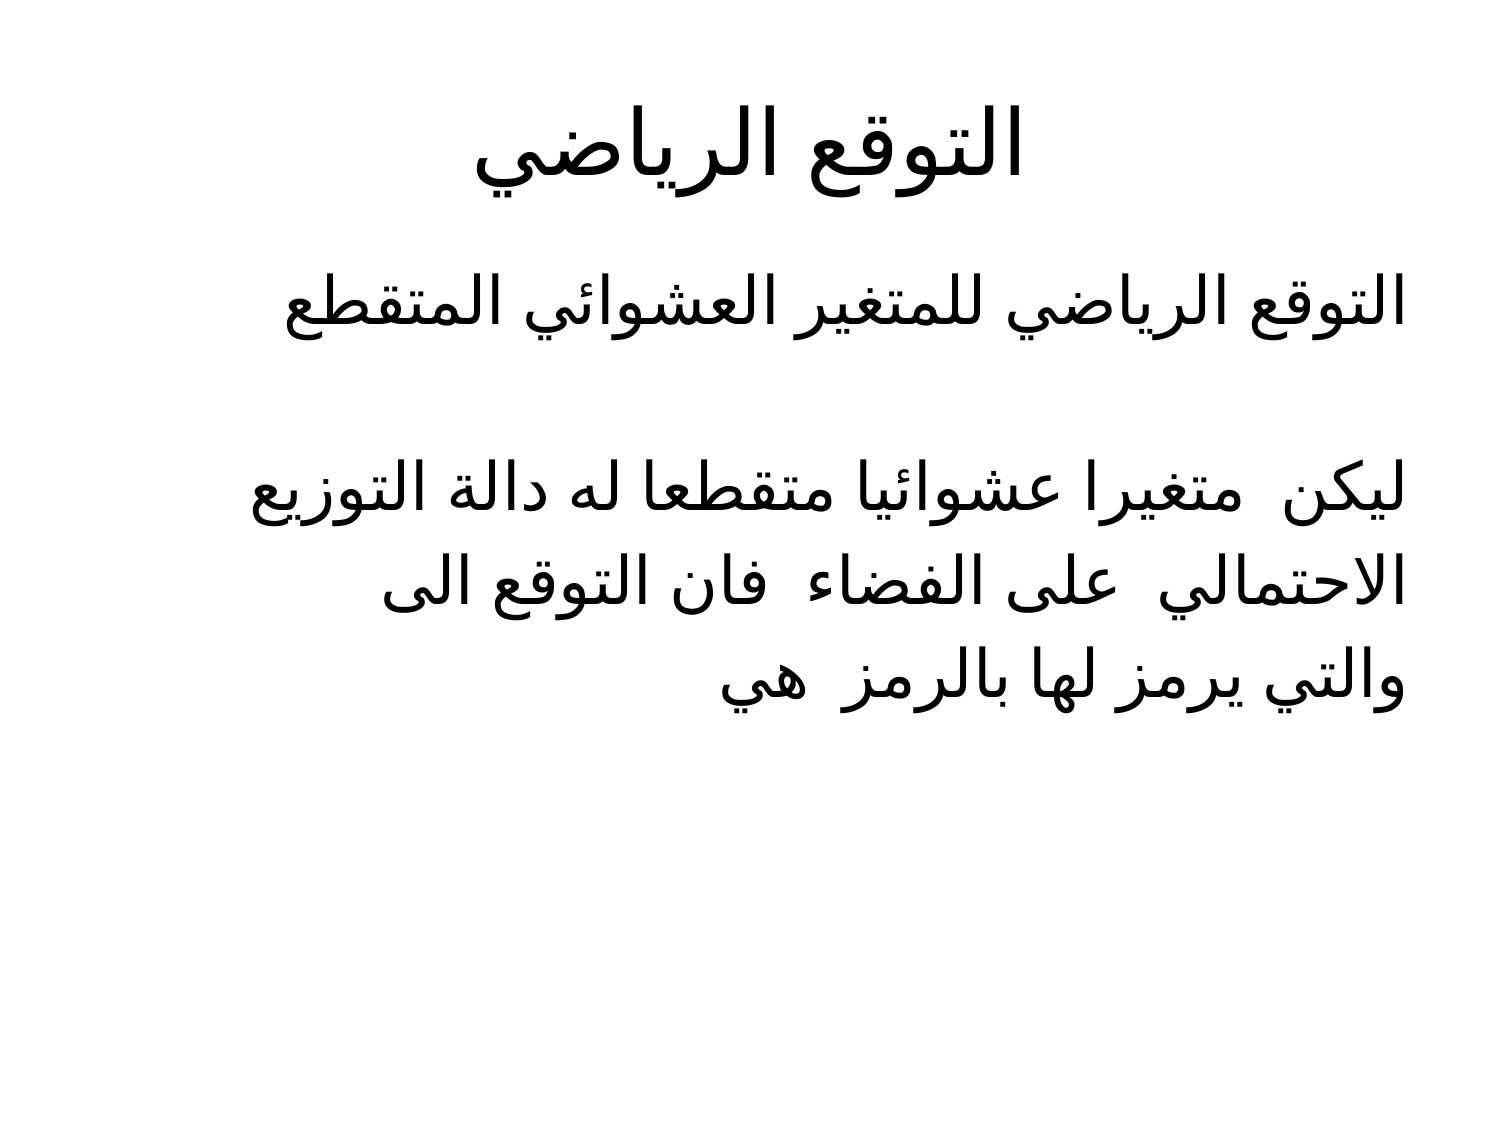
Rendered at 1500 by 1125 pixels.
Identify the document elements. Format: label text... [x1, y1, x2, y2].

title التوقع الرياضي [75, 45, 1425, 233]
